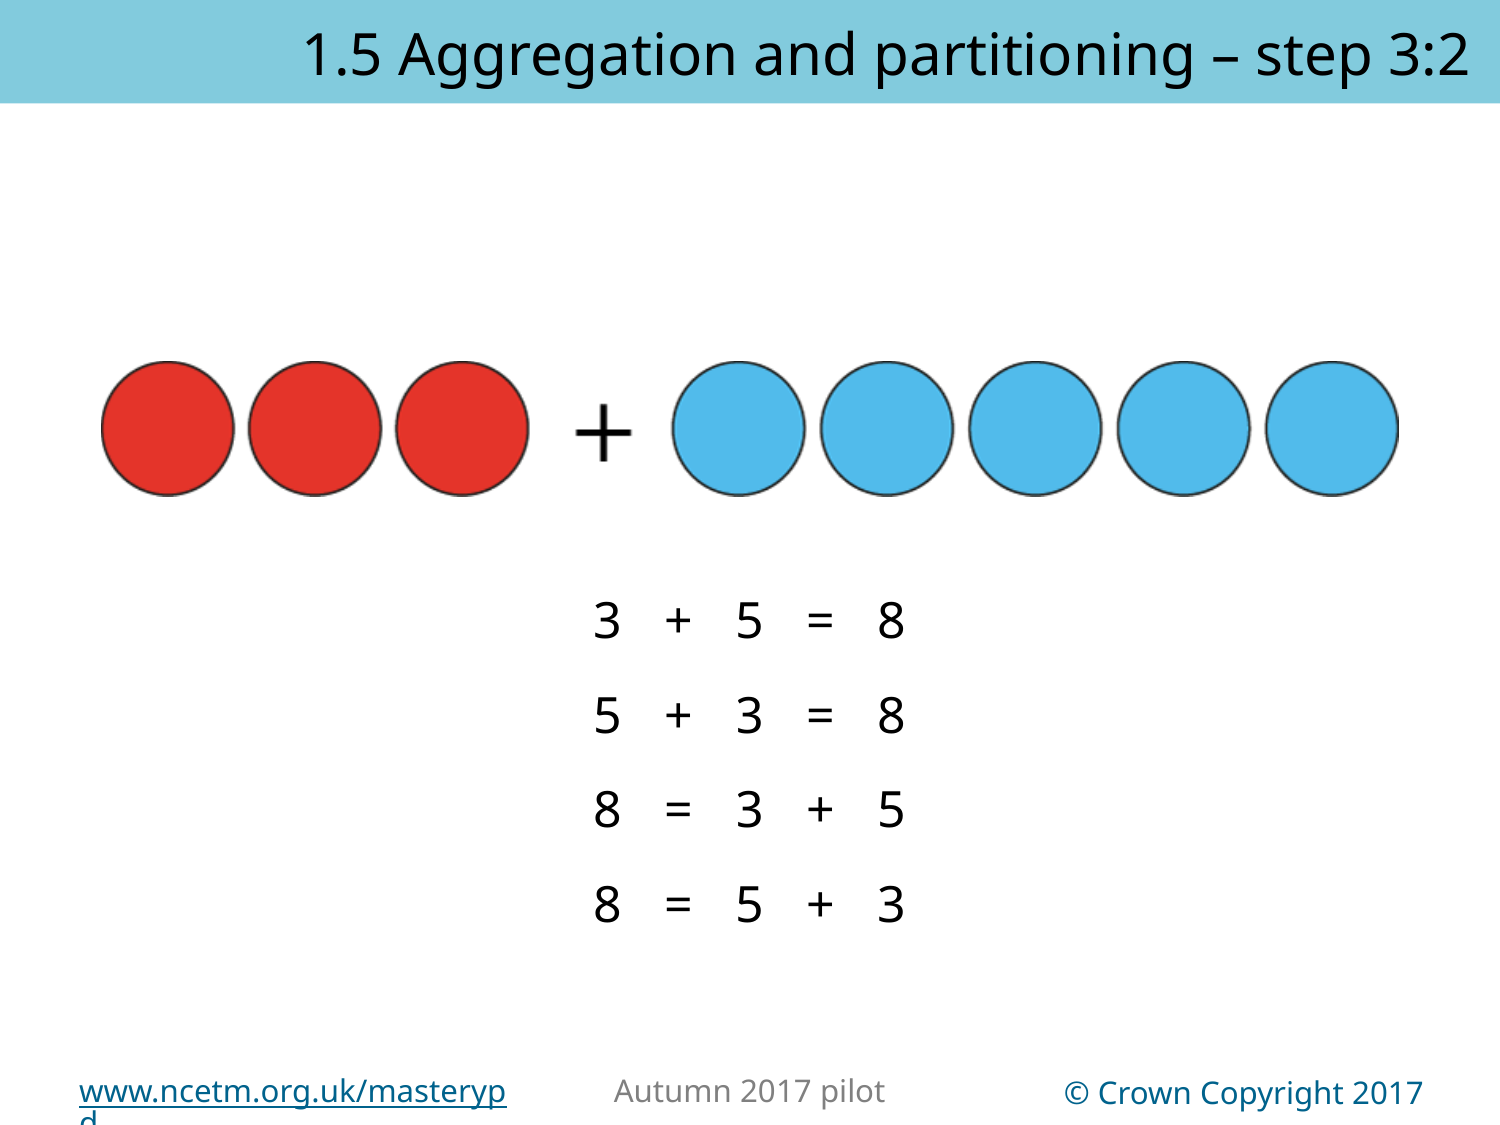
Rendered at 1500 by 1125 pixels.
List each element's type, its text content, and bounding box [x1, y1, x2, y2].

text_box 3 [855, 864, 928, 940]
picture [101, 361, 1399, 497]
text_box 3 [739, 770, 785, 846]
text_box = [620, 864, 739, 940]
text_box + [620, 581, 739, 657]
text_box + [620, 675, 739, 751]
text_box + [785, 864, 855, 940]
text_box 5 [549, 675, 620, 751]
text_box = [785, 581, 855, 657]
text_box + [785, 770, 855, 846]
text_box 3 [549, 581, 620, 657]
text_box 8 [855, 581, 928, 657]
text_box = [620, 770, 739, 846]
list 1.5 Aggregation and partitioning – step 3:2 [0, 0, 1500, 104]
text_box 5 [855, 770, 928, 846]
text_box = [785, 675, 855, 751]
text_box 8 [855, 675, 928, 751]
text_box 3 [739, 675, 785, 751]
text_box 5 [739, 581, 785, 657]
text_box 5 [739, 864, 785, 940]
text_box 8 [549, 770, 620, 846]
text_box 8 [549, 864, 620, 940]
